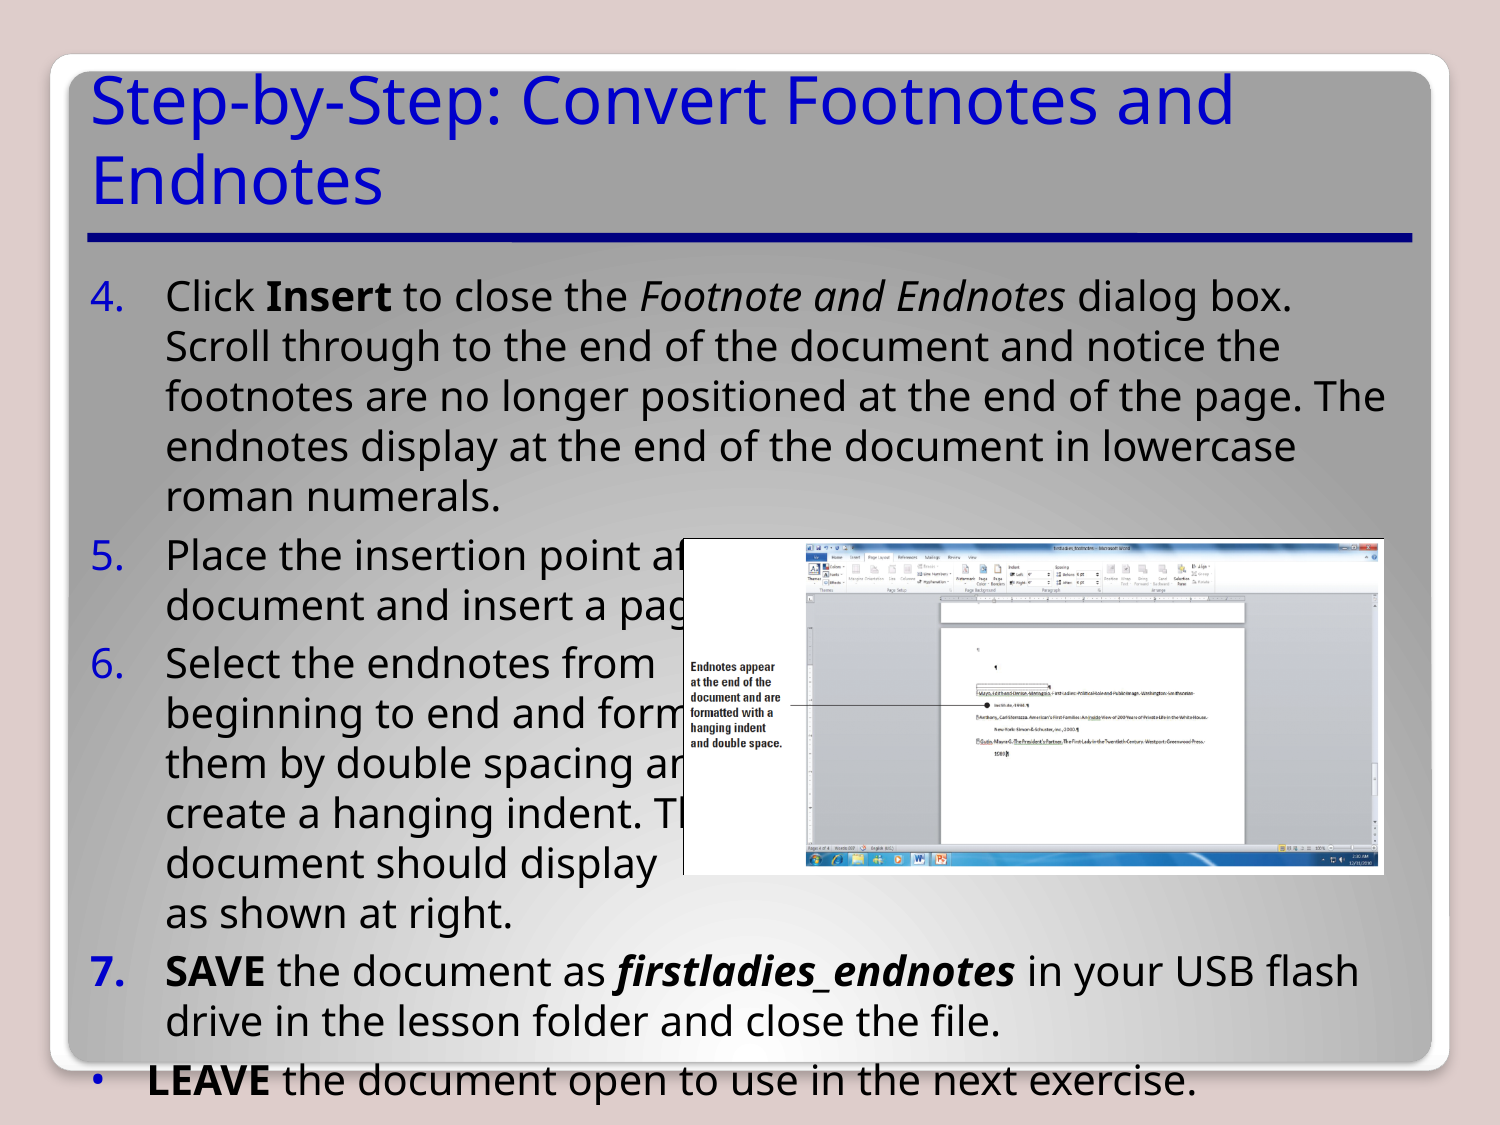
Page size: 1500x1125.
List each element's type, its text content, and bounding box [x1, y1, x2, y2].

list Click Insert to close the Footnote and Endnotes dialog box. Scroll through to the end of the document and notice the footnotes are no longer positioned at the end of the page. The endnotes display at the end of the document in lowercase roman numerals. Place the insertion point after the last paragraph in the document and insert a page break. Select the endnotes from beginning to end and format them by double spacing and create a hanging indent. The document should display as shown at right. SAVE the document as firstladies_endnotes in your USB flash drive in the lesson folder and close the file. LEAVE the document open to use in the next exercise. [74, 262, 1426, 1063]
picture [683, 538, 1384, 875]
title Step-by-Step: Convert Footnotes and Endnotes [74, 74, 1426, 226]
